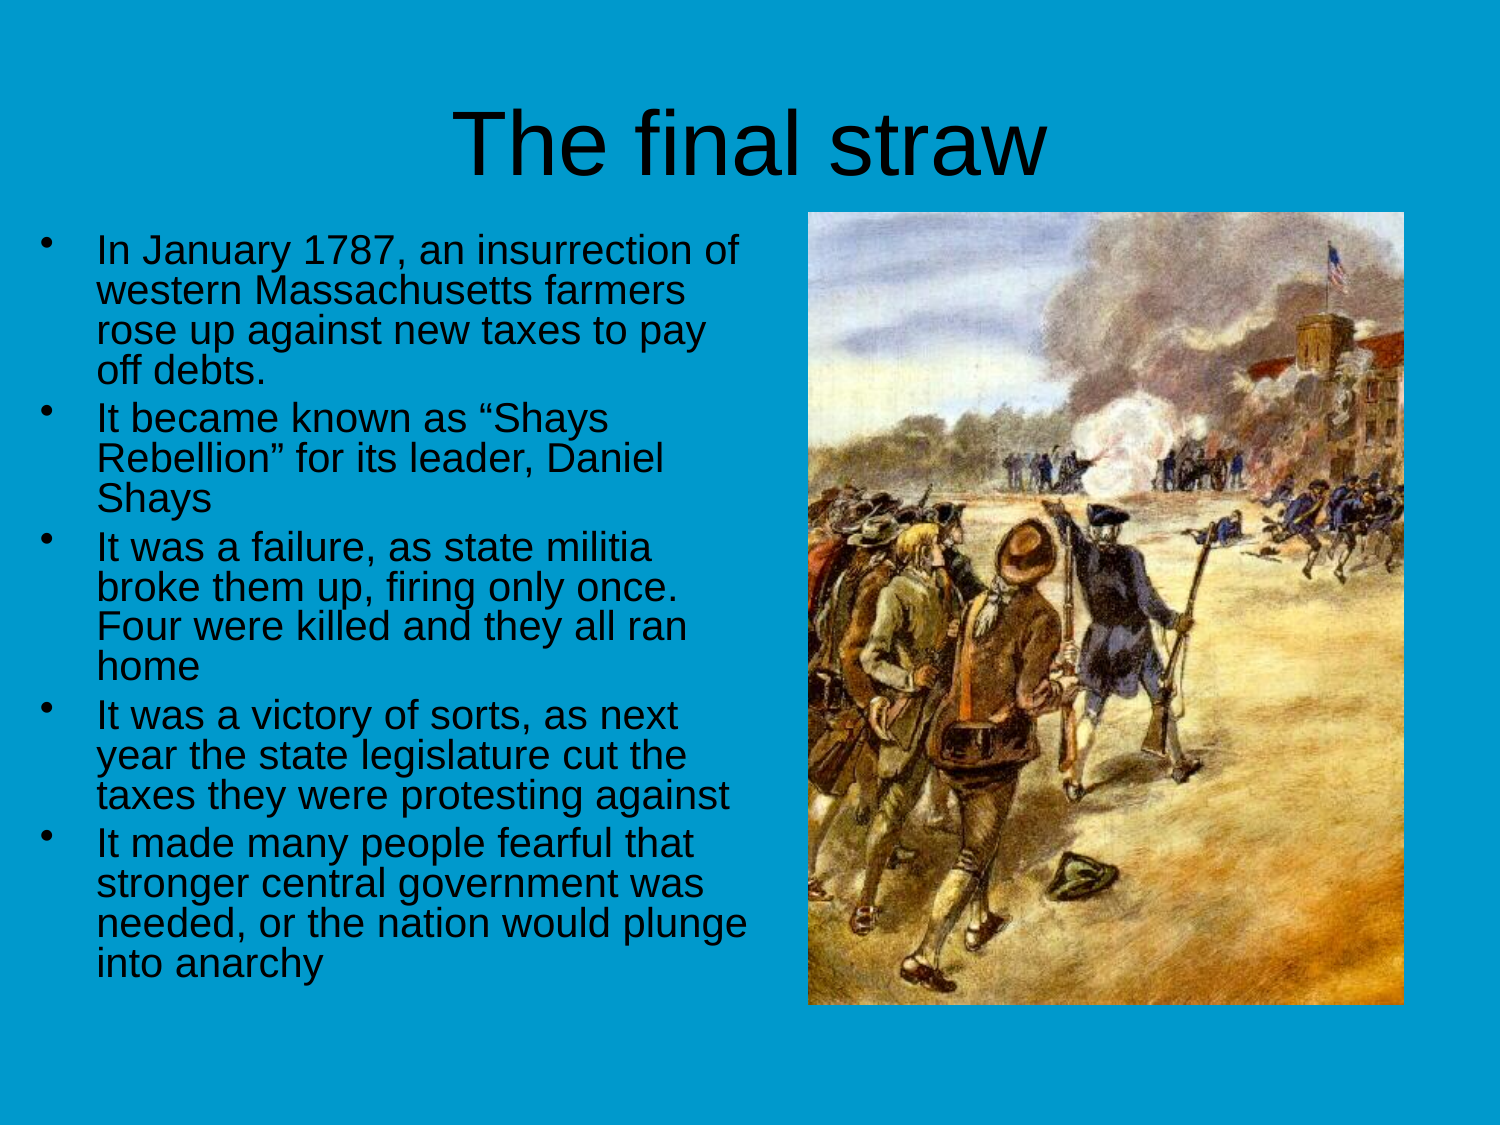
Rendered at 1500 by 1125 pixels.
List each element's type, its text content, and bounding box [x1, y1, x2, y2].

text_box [808, 212, 1404, 1006]
title The final straw [75, 45, 1425, 233]
list In January 1787, an insurrection of western Massachusetts farmers rose up against new taxes to pay off debts. It became known as “Shays Rebellion” for its leader, Daniel Shays It was a failure, as state militia broke them up, firing only once. Four were killed and they all ran home It was a victory of sorts, as next year the state legislature cut the taxes they were protesting against It made many people fearful that stronger central government was needed, or the nation would plunge into anarchy [24, 224, 775, 1005]
